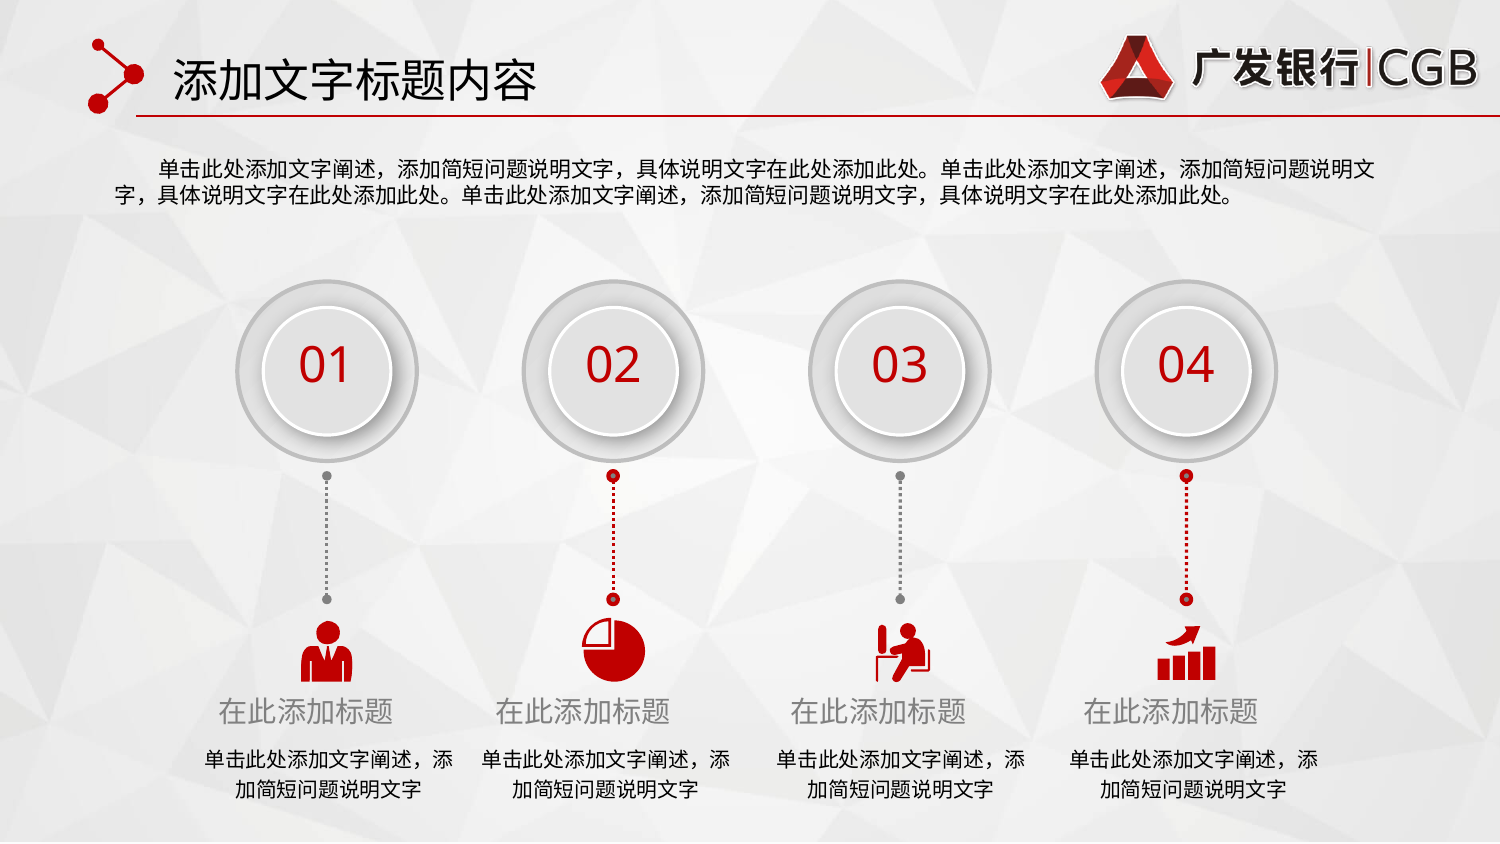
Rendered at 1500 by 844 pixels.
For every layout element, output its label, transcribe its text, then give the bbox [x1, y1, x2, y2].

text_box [875, 622, 931, 683]
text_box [300, 620, 353, 682]
text_box 单击此处添加文字阐述，添加简短问题说明文字，具体说明文字在此处添加此处。单击此处添加文字阐述，添加简短问题说明文字，具体说明文字在此处添加此处。单击此处添加文字阐述，添加简短问题说明文字，具体说明文字在此处添加此处。 [103, 150, 1388, 214]
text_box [581, 617, 646, 682]
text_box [461, 686, 751, 810]
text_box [1181, 470, 1192, 605]
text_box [321, 470, 332, 605]
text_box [523, 281, 704, 462]
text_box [237, 281, 418, 462]
picture [0, 0, 1500, 842]
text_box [1157, 625, 1216, 681]
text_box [1096, 281, 1277, 462]
text_box 添加文字标题内容 [128, 46, 583, 113]
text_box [895, 470, 906, 605]
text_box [608, 470, 619, 605]
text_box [184, 686, 459, 810]
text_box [756, 686, 1046, 810]
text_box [809, 281, 990, 462]
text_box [1048, 686, 1339, 810]
